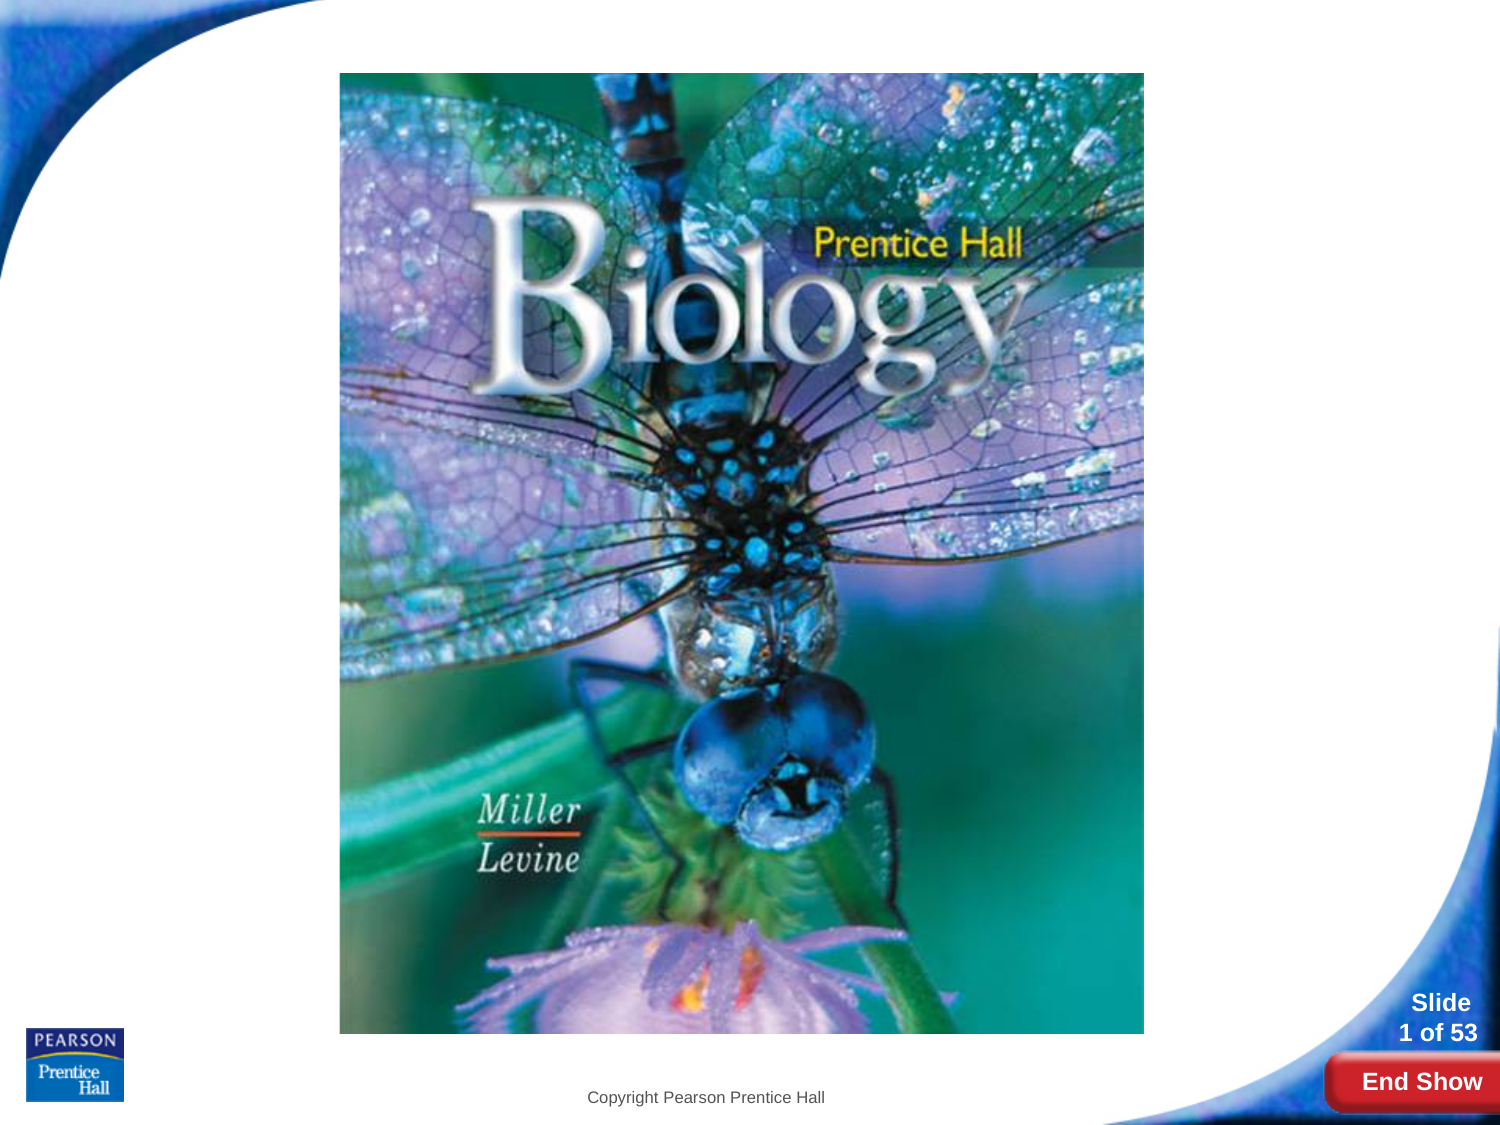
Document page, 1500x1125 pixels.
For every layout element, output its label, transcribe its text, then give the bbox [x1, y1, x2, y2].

title Biology [268, 0, 1344, 207]
picture [0, 0, 1500, 1125]
footer Copyright Pearson Prentice Hall [468, 1078, 945, 1105]
